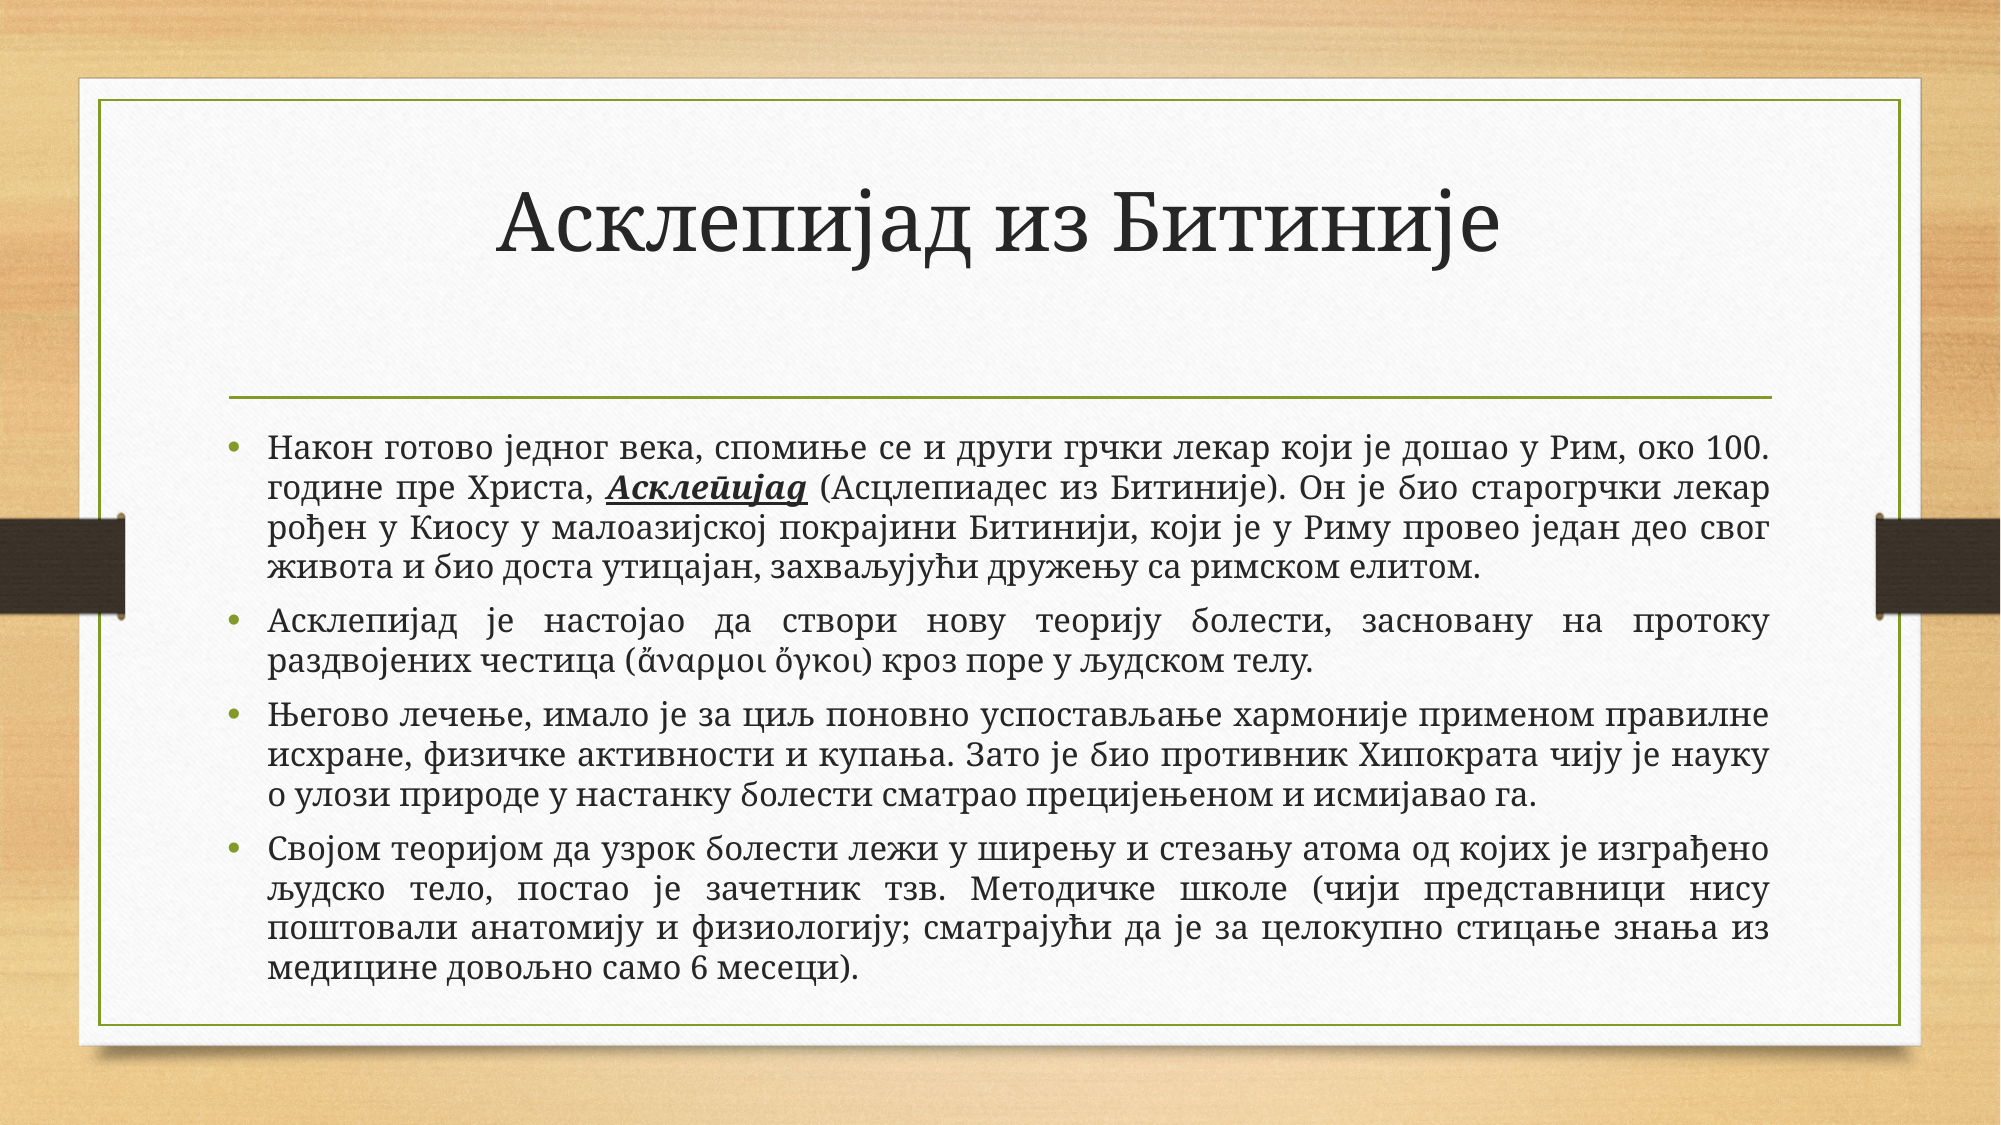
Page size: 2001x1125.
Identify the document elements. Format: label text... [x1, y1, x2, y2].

list Након готово једног века, спомиње се и други грчки лекар који је дошао у Рим, око 100. године пре Христа, Асклепијад (Асцлепиадес из Битиније). Он је био старогрчки лекар рођен у Киосу у малоазијској покрајини Битинији, који је у Риму провео један део свог живота и био доста утицајан, захваљујући дружењу са римском елитом. Асклепијад је настојао да створи нову теорију болести, засновану на протоку раздвојених честица (ἄναρμοι ὄγκοι) кроз поре у људском телу. Његово лечење, имало је за циљ поновно успостављање хармоније применом правилне исхране, физичке активности и купања. Зато је био противник Хипократа чију је науку о улози природе у настанку болести сматрао прецијењеном и исмијавао га. Својом теоријом да узрок болести лежи у ширењу и стезању атома од којих је изграђено људско тело, постао је зачетник тзв. Методичке школе (чији представници нису поштовали анатомију и физиологију; сматрајући да је за целокупно стицање знања из медицине довољно само 6 месеци). [212, 419, 1788, 1018]
picture [0, 0, 2001, 1125]
title Асклепијад из Битиније [212, 161, 1788, 375]
